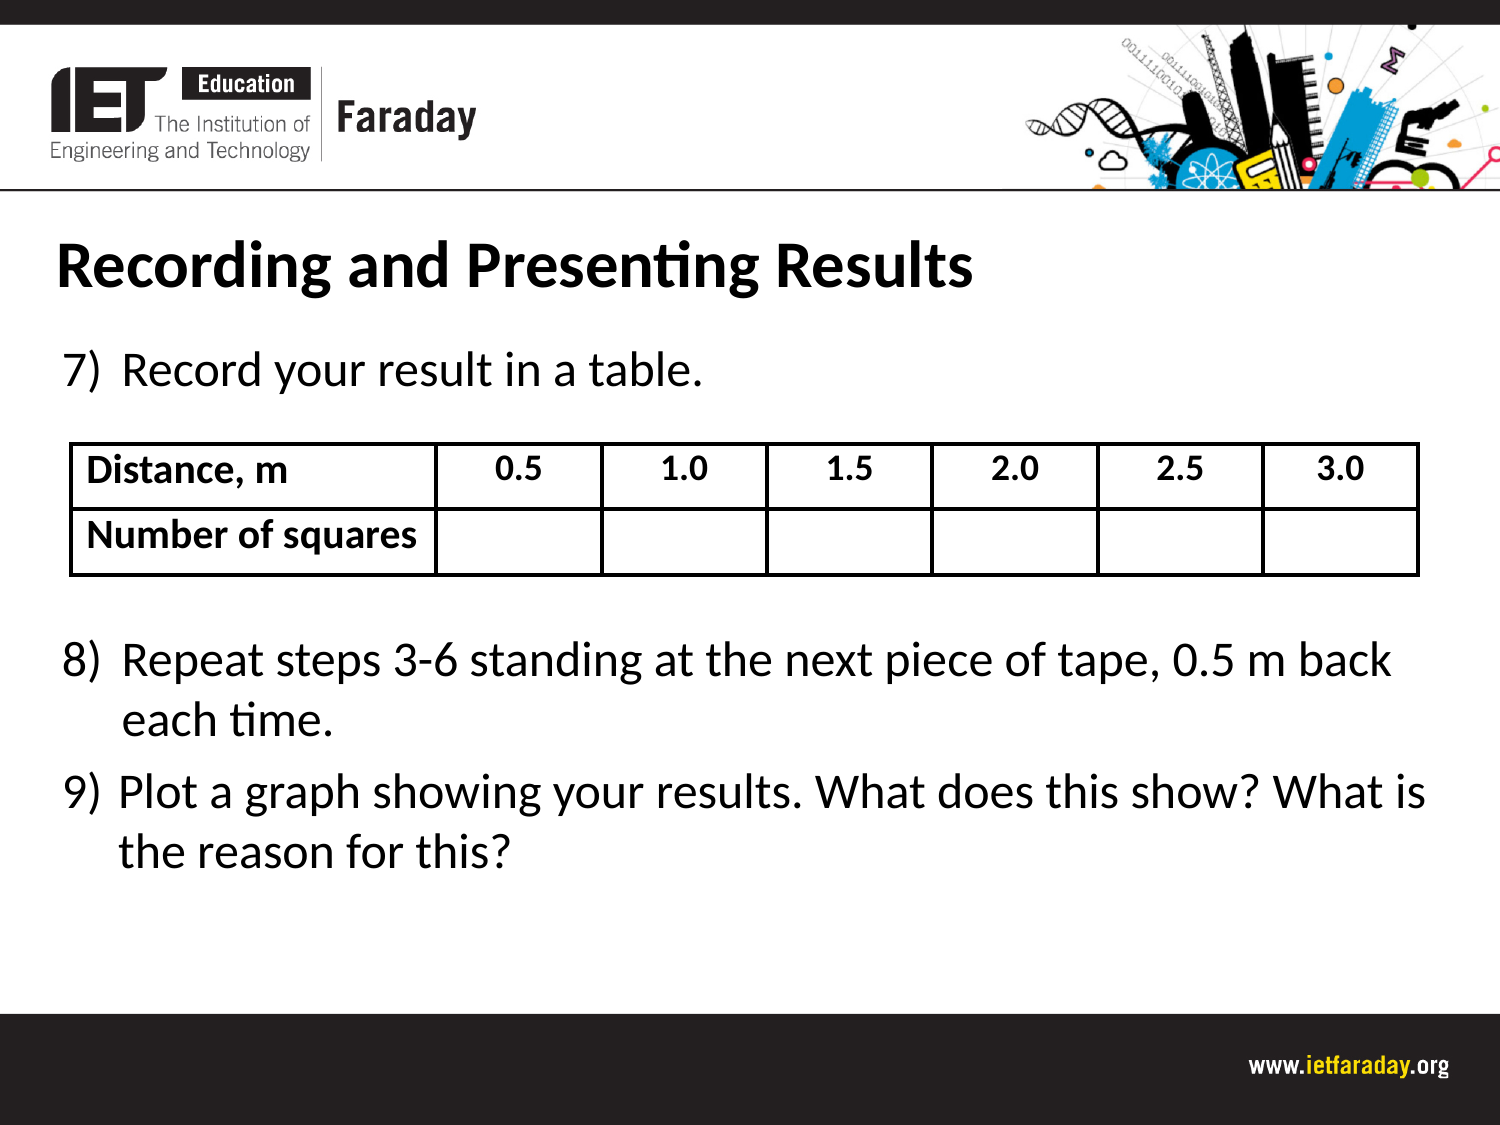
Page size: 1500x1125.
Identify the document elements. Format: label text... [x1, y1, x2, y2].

table_header 1.5 [769, 446, 930, 507]
table_header 3.0 [1265, 446, 1416, 507]
table_header 2.5 [1100, 446, 1261, 507]
table_cell [769, 511, 930, 573]
table_cell [604, 511, 765, 573]
table_cell [1265, 511, 1416, 573]
table_header 1.0 [604, 446, 765, 507]
text_box Recording and Presenting Results [41, 212, 1105, 308]
table_cell [1100, 511, 1261, 573]
table_cell [934, 511, 1096, 573]
picture [0, 0, 1500, 1125]
text_box Record your result in a table. Repeat steps 3-6 standing at the next piece of tape, 0.5 m back each time. Plot a graph showing your results. What does this show? What is the reason for this? [47, 328, 1453, 887]
table_header 2.0 [934, 446, 1096, 507]
table_header Distance, m [73, 446, 434, 507]
table_header 0.5 [438, 446, 600, 507]
table_cell Number of squares [73, 511, 434, 573]
table_cell [438, 511, 600, 573]
